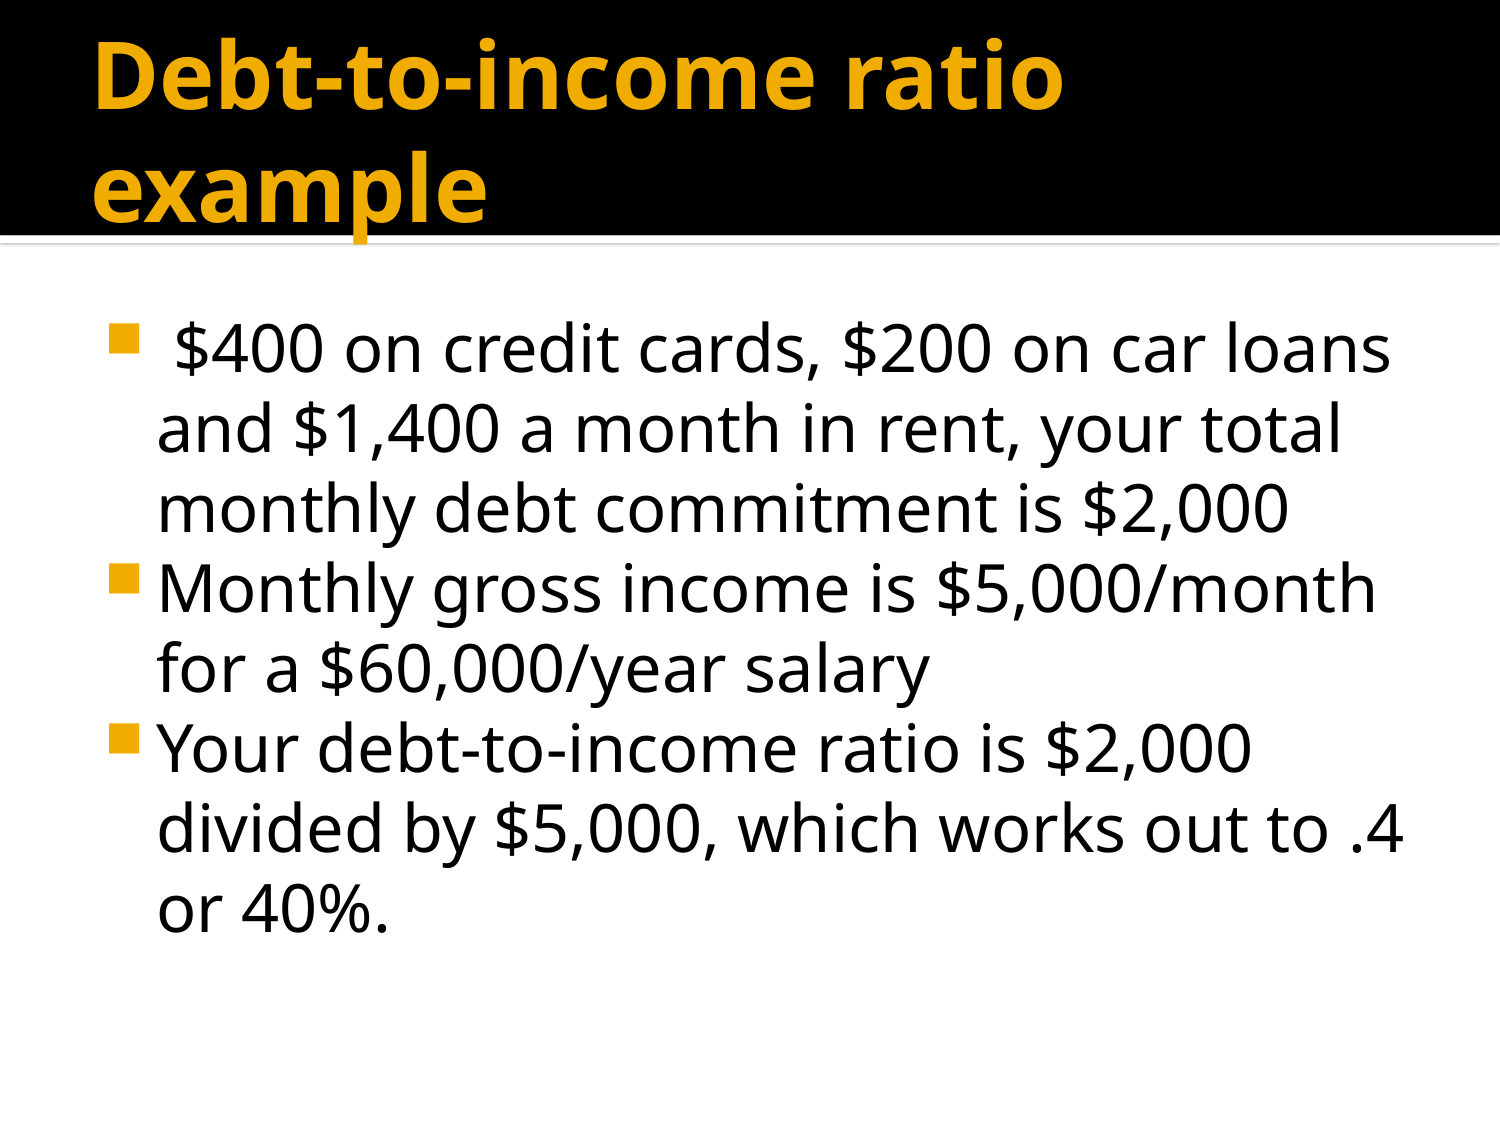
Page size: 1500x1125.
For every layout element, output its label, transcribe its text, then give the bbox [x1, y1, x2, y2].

list $400 on credit cards, $200 on car loans and $1,400 a month in rent, your total monthly debt commitment is $2,000 Monthly gross income is $5,000/month for a $60,000/year salary Your debt-to-income ratio is $2,000 divided by $5,000, which works out to .4 or 40%. [75, 291, 1425, 1050]
title Debt-to-income ratio example [75, 25, 1425, 231]
